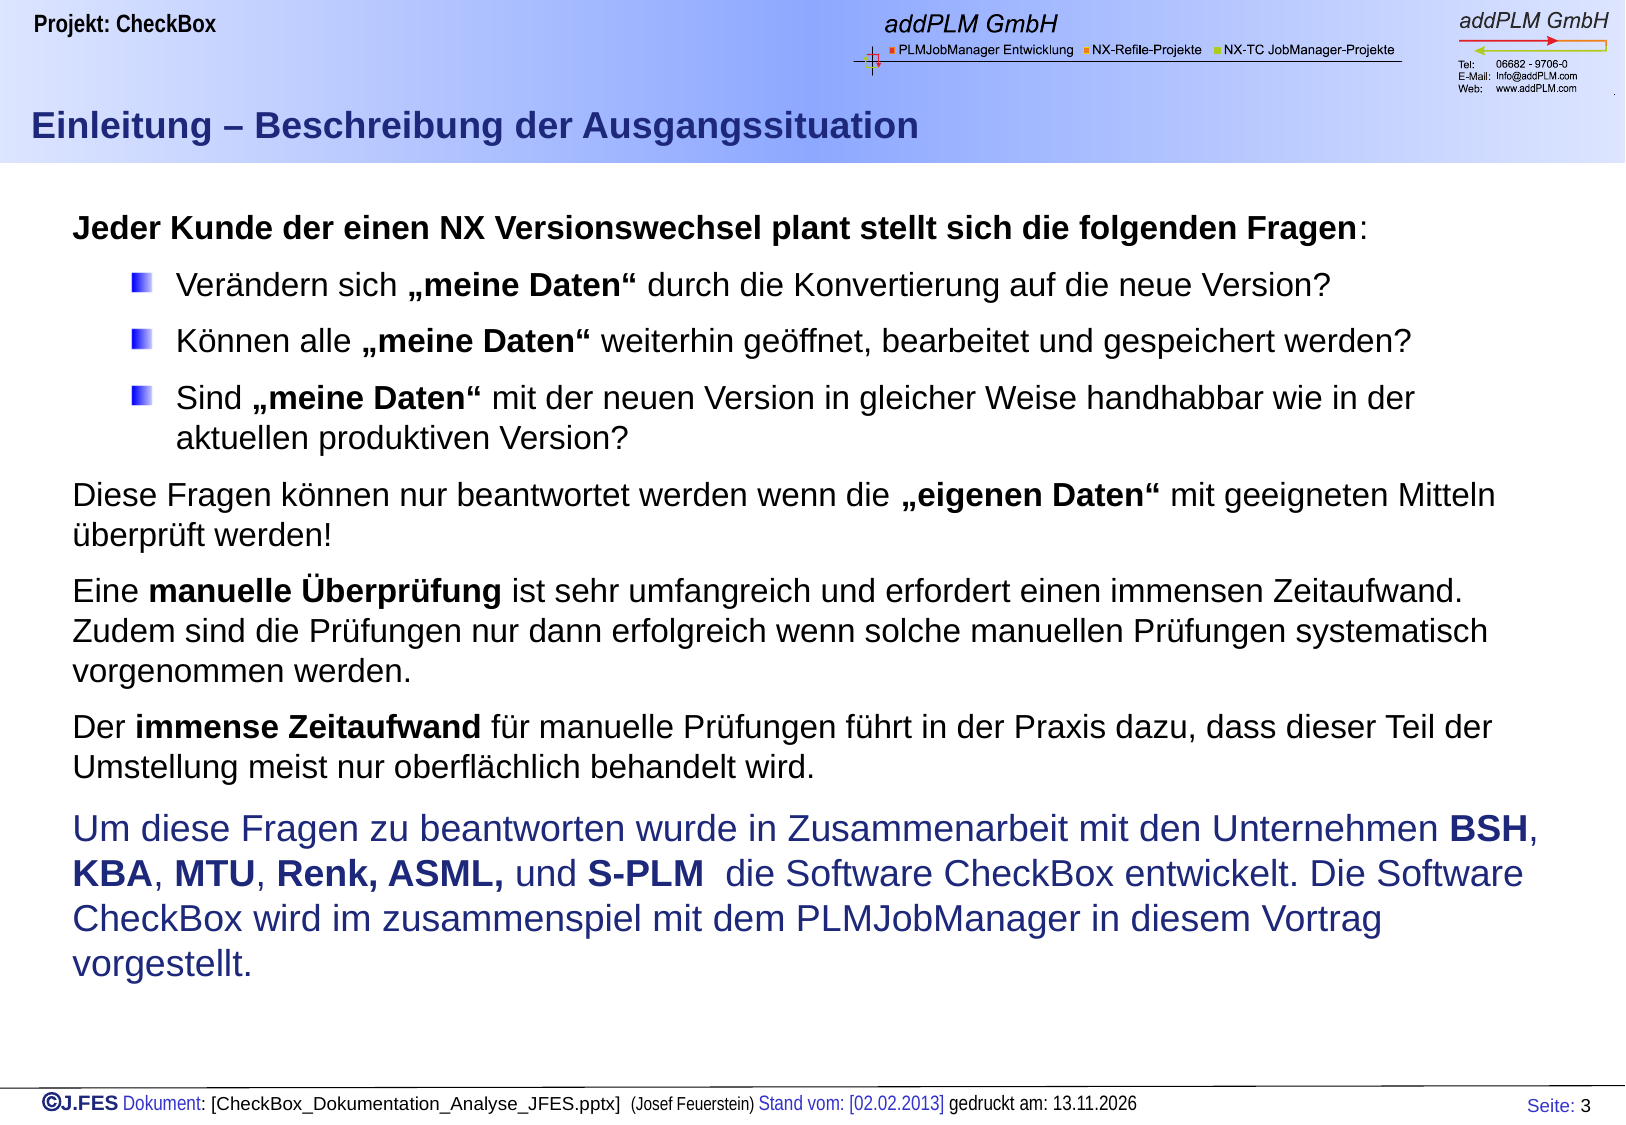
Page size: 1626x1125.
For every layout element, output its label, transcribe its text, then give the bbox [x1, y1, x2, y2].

picture [130, 271, 155, 295]
picture [130, 384, 155, 408]
title Einleitung – Beschreibung der Ausgangssituation [30, 73, 1600, 138]
text_box Jeder Kunde der einen NX Versionswechsel plant stellt sich die folgenden Fragen: Verändern sich „meine Daten“ durch die Konvertierung auf die neue Version? Können alle „meine Daten“ weiterhin geöffnet, bearbeitet und gespeichert werden? Sind „meine Daten“ mit der neuen Version in gleicher Weise handhabbar wie in der aktuellen produktiven Version? Diese Fragen können nur beantwortet werden wenn die „eigenen Daten“ mit geeigneten Mitteln überprüft werden! Eine manuelle Überprüfung ist sehr umfangreich und erfordert einen immensen Zeitaufwand. Zudem sind die Prüfungen nur dann erfolgreich wenn solche manuellen Prüfungen systematisch vorgenommen werden. Der immense Zeitaufwand für manuelle Prüfungen führt in der Praxis dazu, dass dieser Teil der Umstellung meist nur oberflächlich behandelt wird. Um diese Fragen zu beantworten wurde in Zusammenarbeit mit den Unternehmen BSH, KBA, MTU, Renk, ASML, und S-PLM die Software CheckBox entwickelt. Die Software CheckBox wird im zusammenspiel mit dem PLMJobManager in diesem Vortrag vorgestellt. [57, 199, 1560, 1049]
picture [130, 327, 155, 352]
